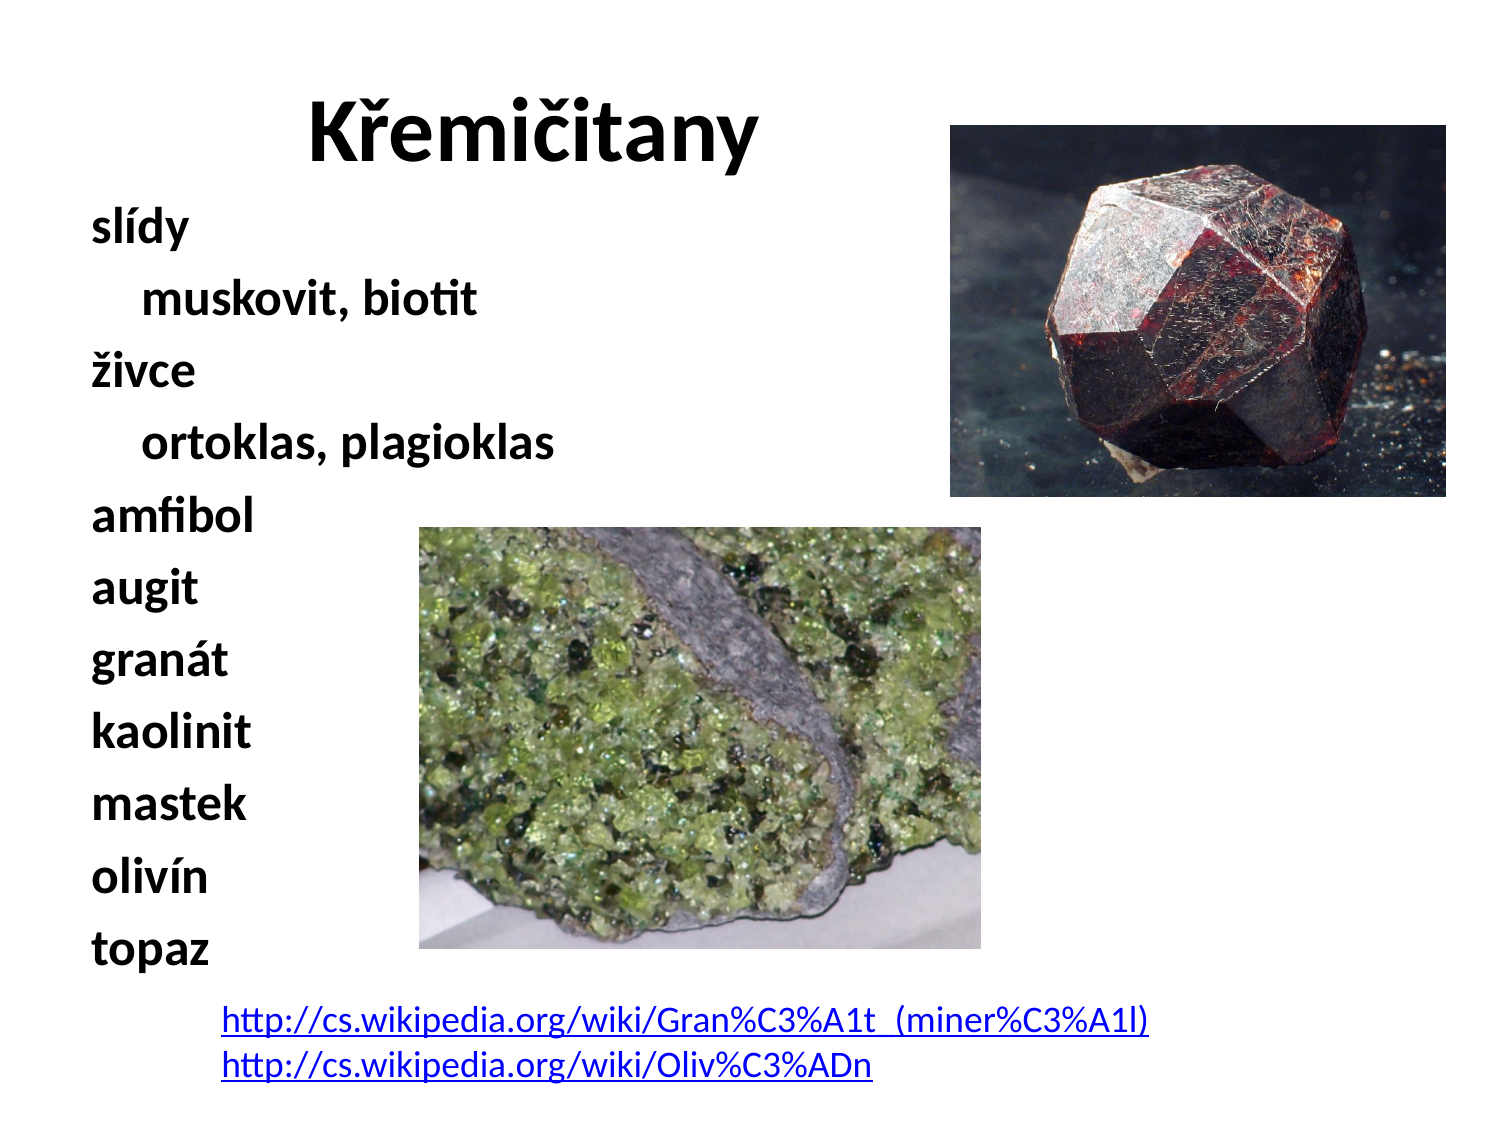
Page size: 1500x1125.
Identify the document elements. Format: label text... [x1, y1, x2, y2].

picture [418, 526, 981, 949]
title Křemičitany [135, 30, 933, 184]
picture [950, 125, 1447, 497]
list slídy muskovit, biotit živce ortoklas, plagioklas amfibol augit granát kaolinit mastek olivín topaz [76, 184, 1427, 986]
text_box http://cs.wikipedia.org/wiki/Gran%C3%A1t_(miner%C3%A1l) http://cs.wikipedia.org/wiki/Oliv%C3%ADn [206, 987, 1223, 1093]
